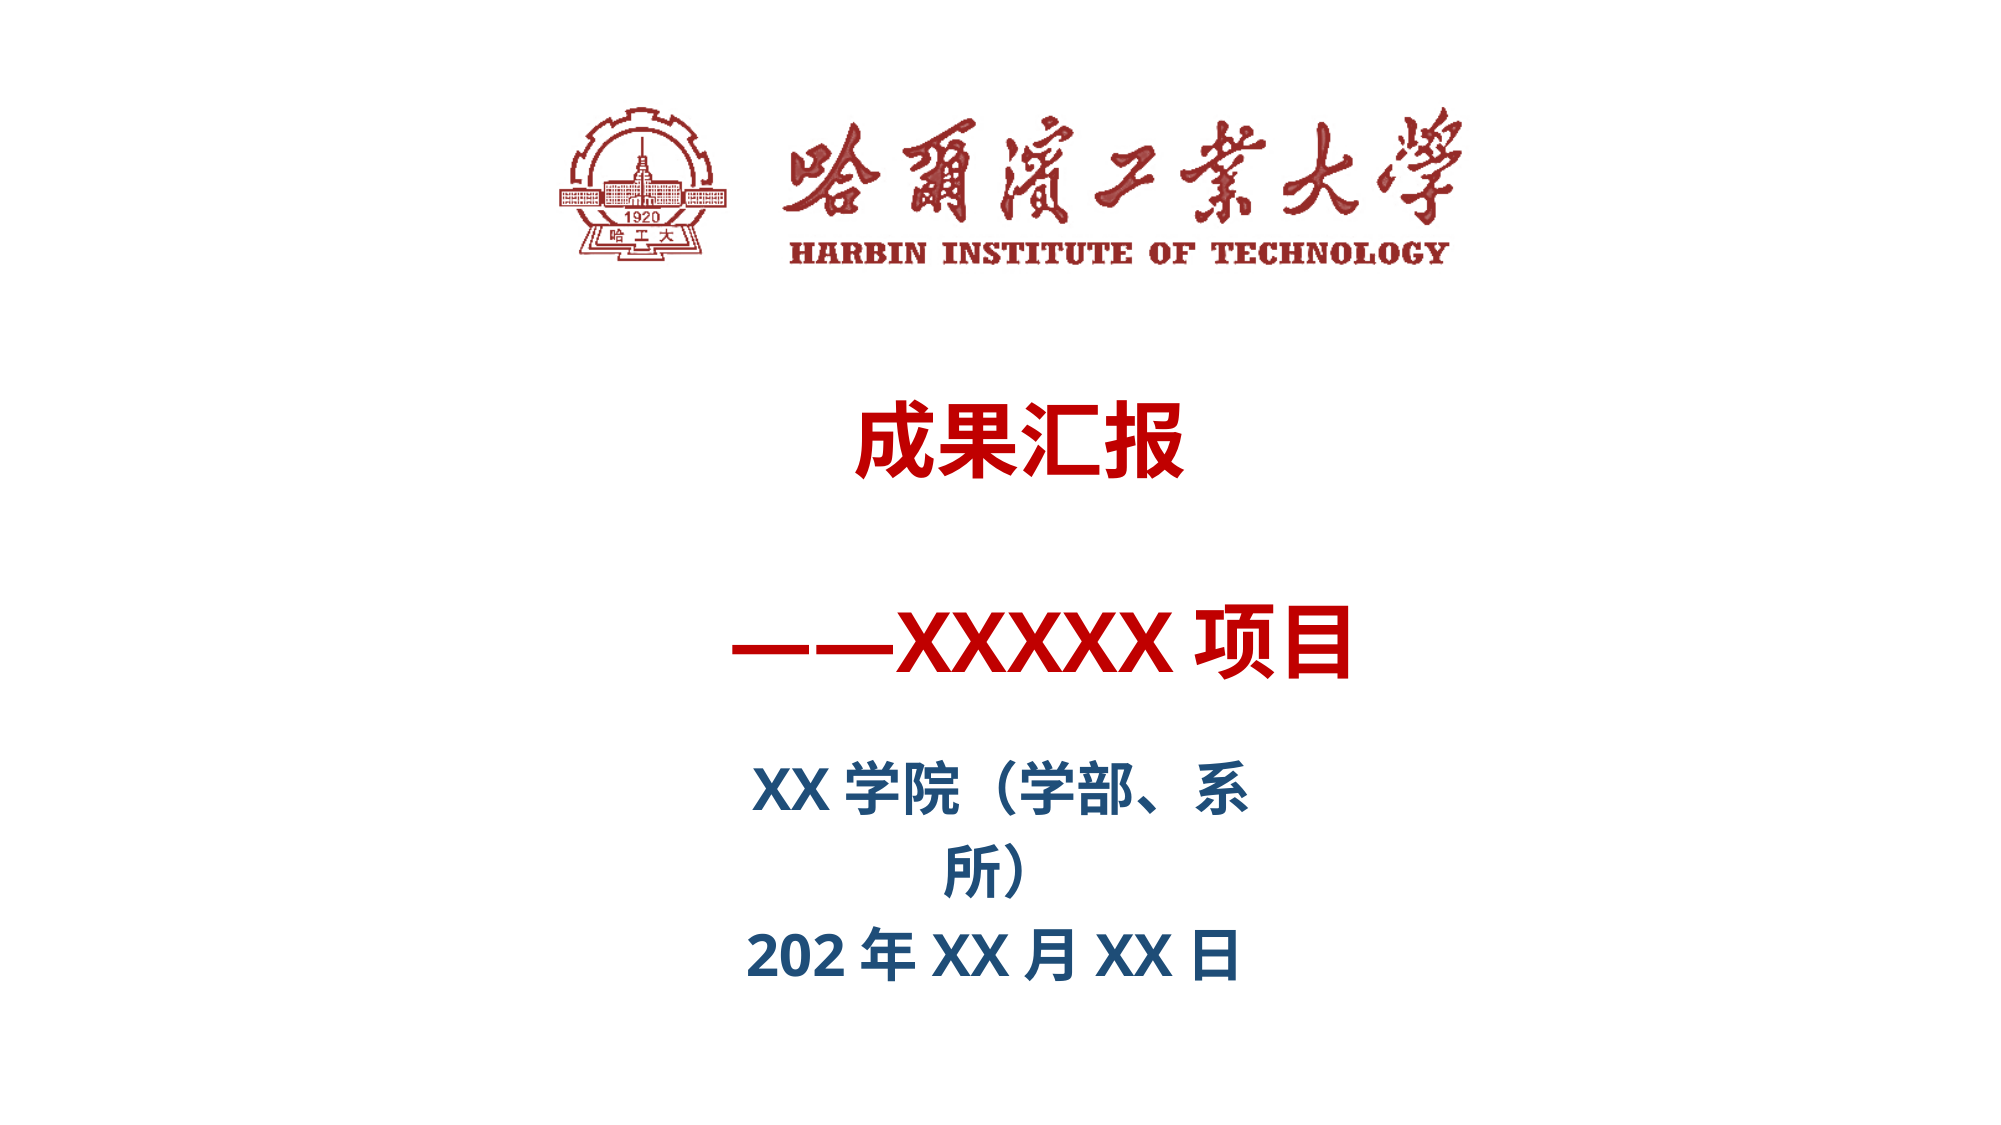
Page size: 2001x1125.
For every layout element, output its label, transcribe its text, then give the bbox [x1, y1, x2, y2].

text_box XX学院（学部、系所） 202年XX月XX日 [699, 771, 1305, 955]
text_box 成果汇报 [188, 355, 1852, 496]
text_box ——XXXXX项目 [213, 556, 1877, 697]
picture [542, 82, 1499, 283]
